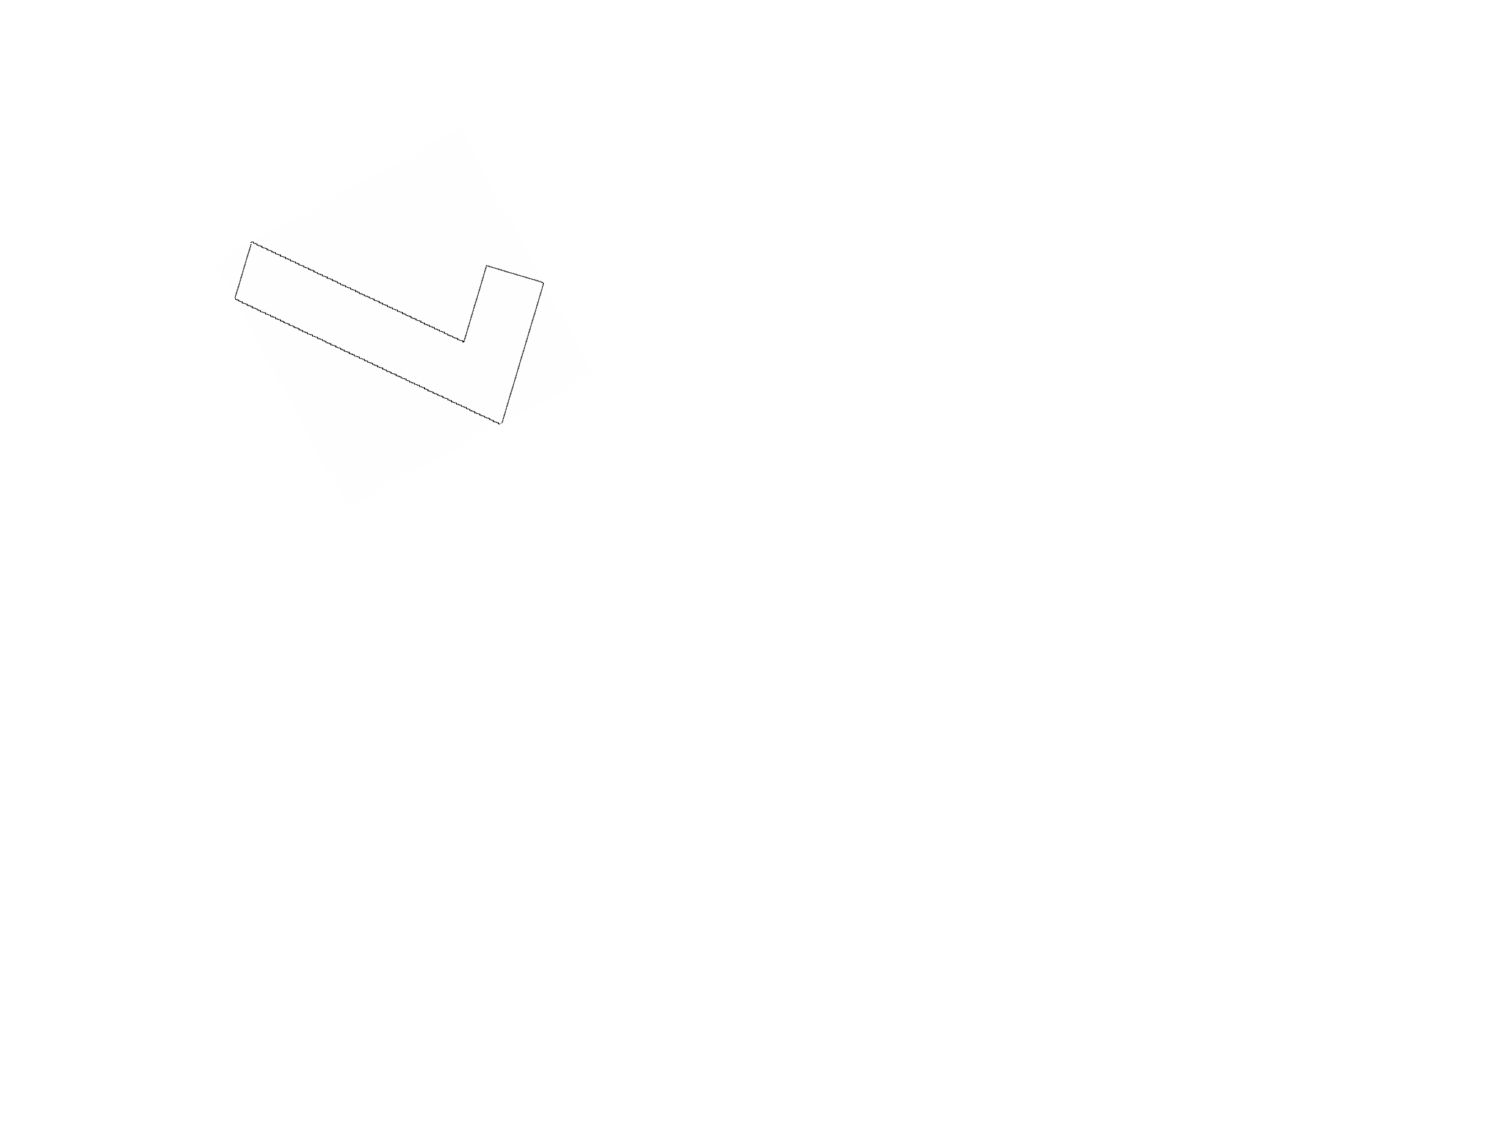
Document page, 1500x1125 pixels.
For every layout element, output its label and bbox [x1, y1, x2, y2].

picture [216, 130, 592, 506]
